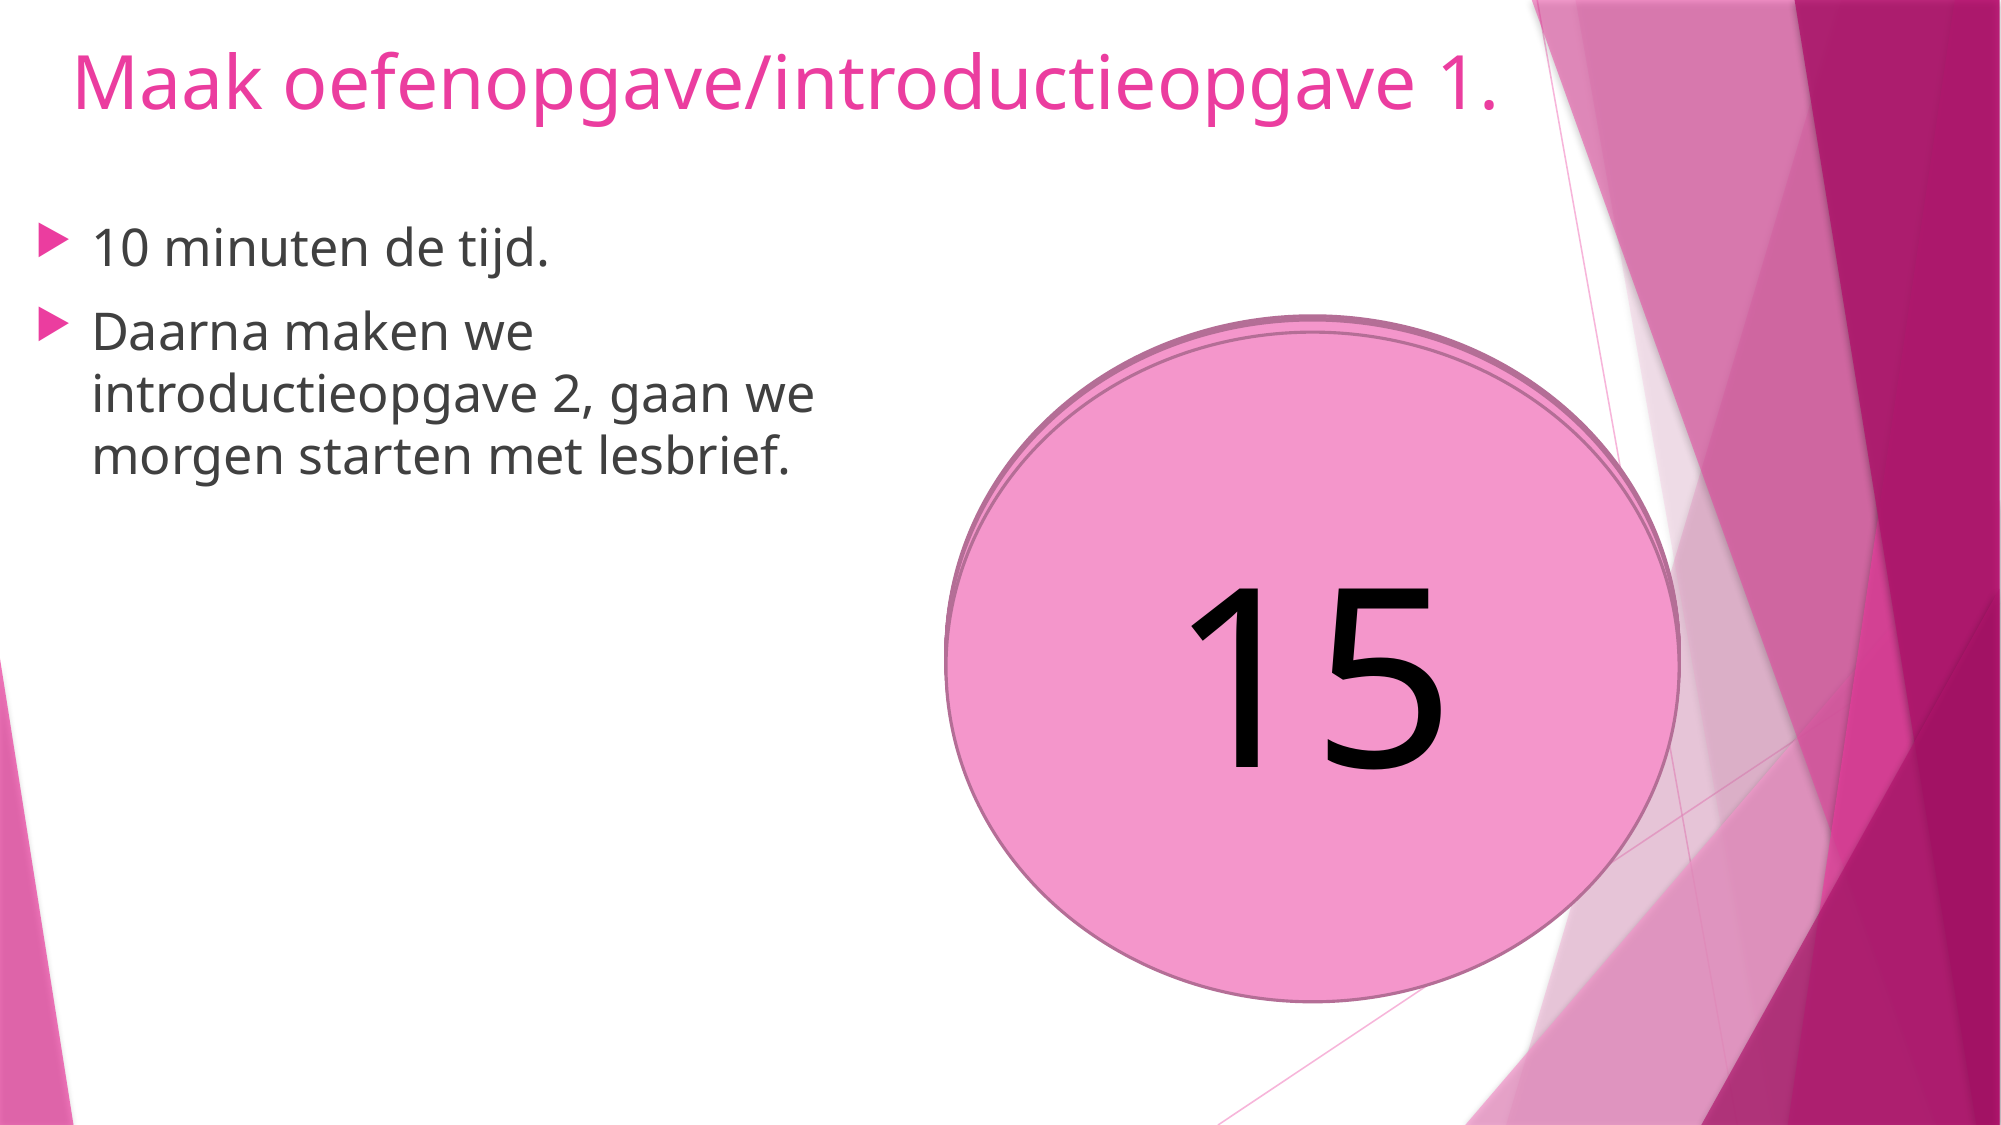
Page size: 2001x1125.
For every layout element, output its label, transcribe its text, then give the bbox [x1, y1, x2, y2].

title Maak oefenopgave/introductieopgave 1. [56, 27, 1522, 319]
text_box 15 [944, 330, 1681, 1004]
list 10 minuten de tijd. Daarna maken we introductieopgave 2, gaan we morgen starten met lesbrief. [19, 207, 865, 1112]
text_box 10 [959, 314, 1668, 562]
text_box 14 [944, 318, 1681, 648]
